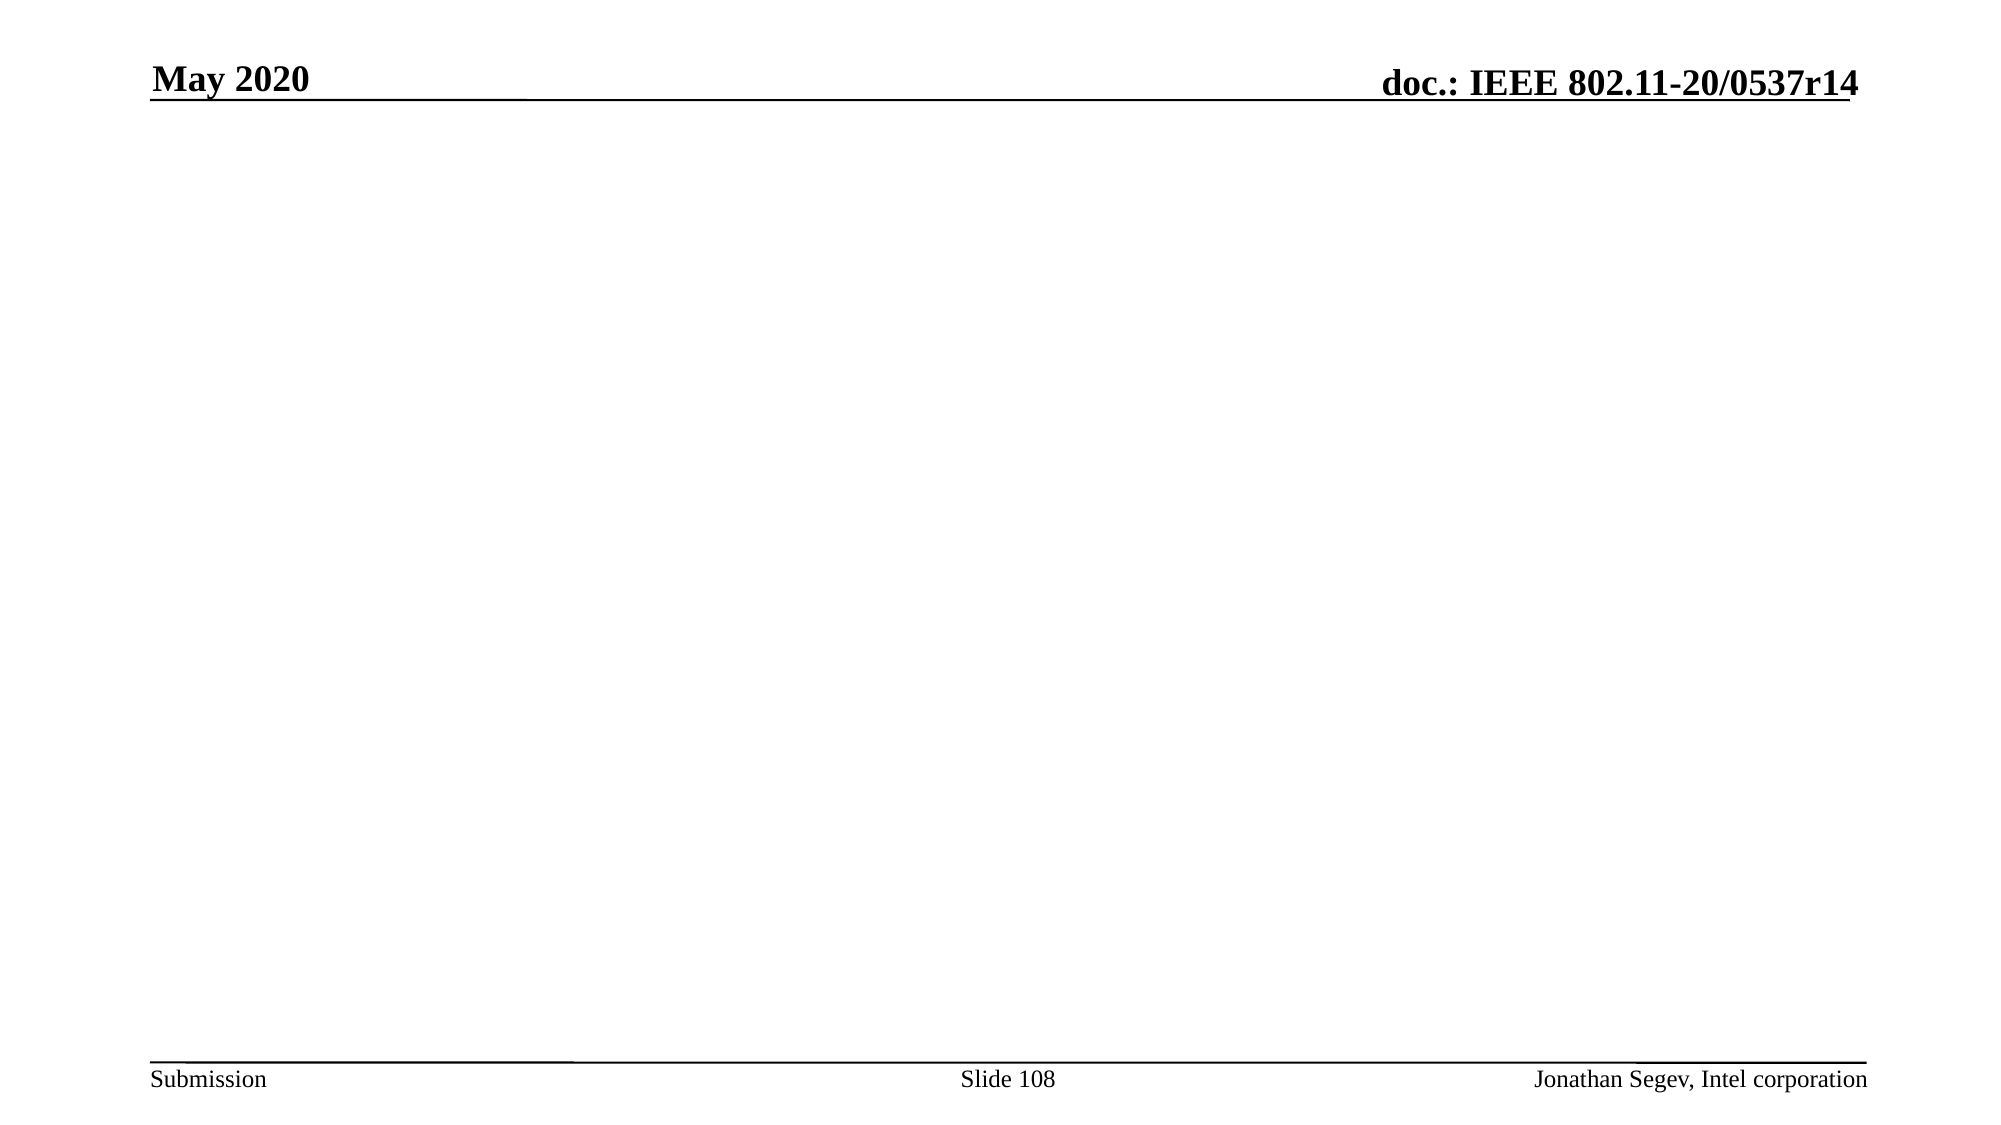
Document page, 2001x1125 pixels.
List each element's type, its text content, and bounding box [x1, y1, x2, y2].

slide_number Slide 108 [950, 1061, 1067, 1123]
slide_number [152, 54, 563, 100]
footer Jonathan Segev, Intel corporation [1171, 1061, 1869, 1093]
